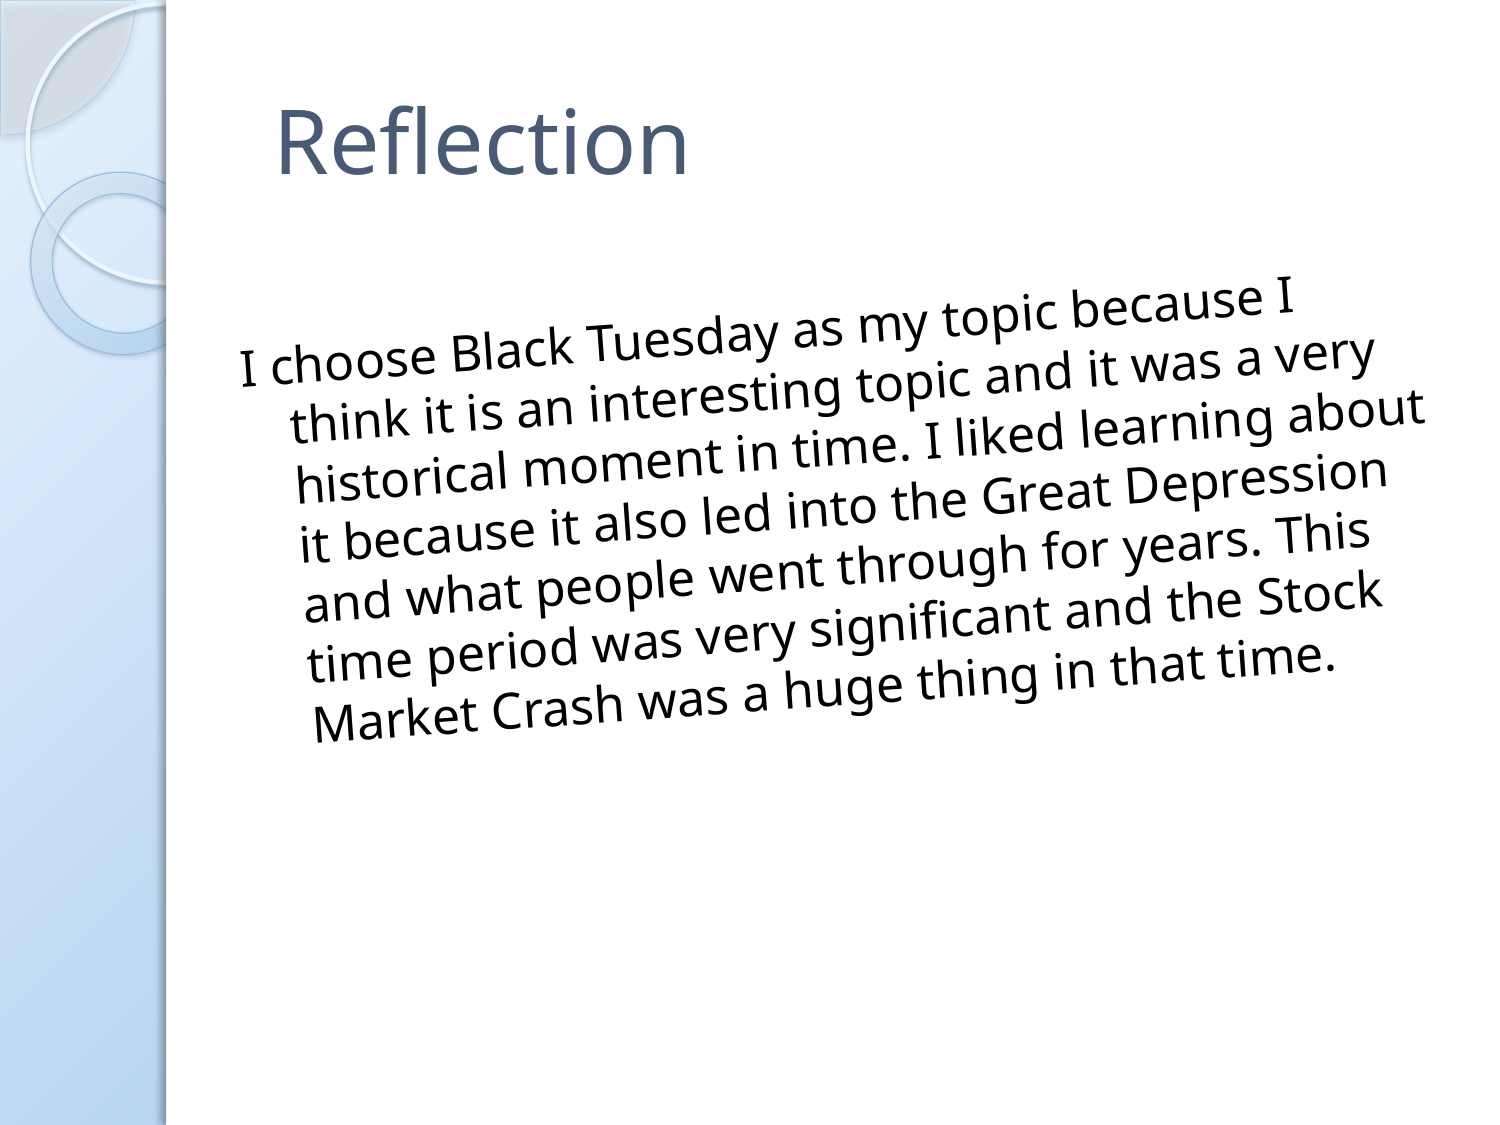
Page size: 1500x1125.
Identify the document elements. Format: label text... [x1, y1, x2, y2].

title Reflection [235, 45, 1466, 233]
list I choose Black Tuesday as my topic because I think it is an interesting topic and it was a very historical moment in time. I liked learning about it because it also led into the Great Depression and what people went through for years. This time period was very significant and the Stock Market Crash was a huge thing in that time. [208, 244, 1493, 1118]
